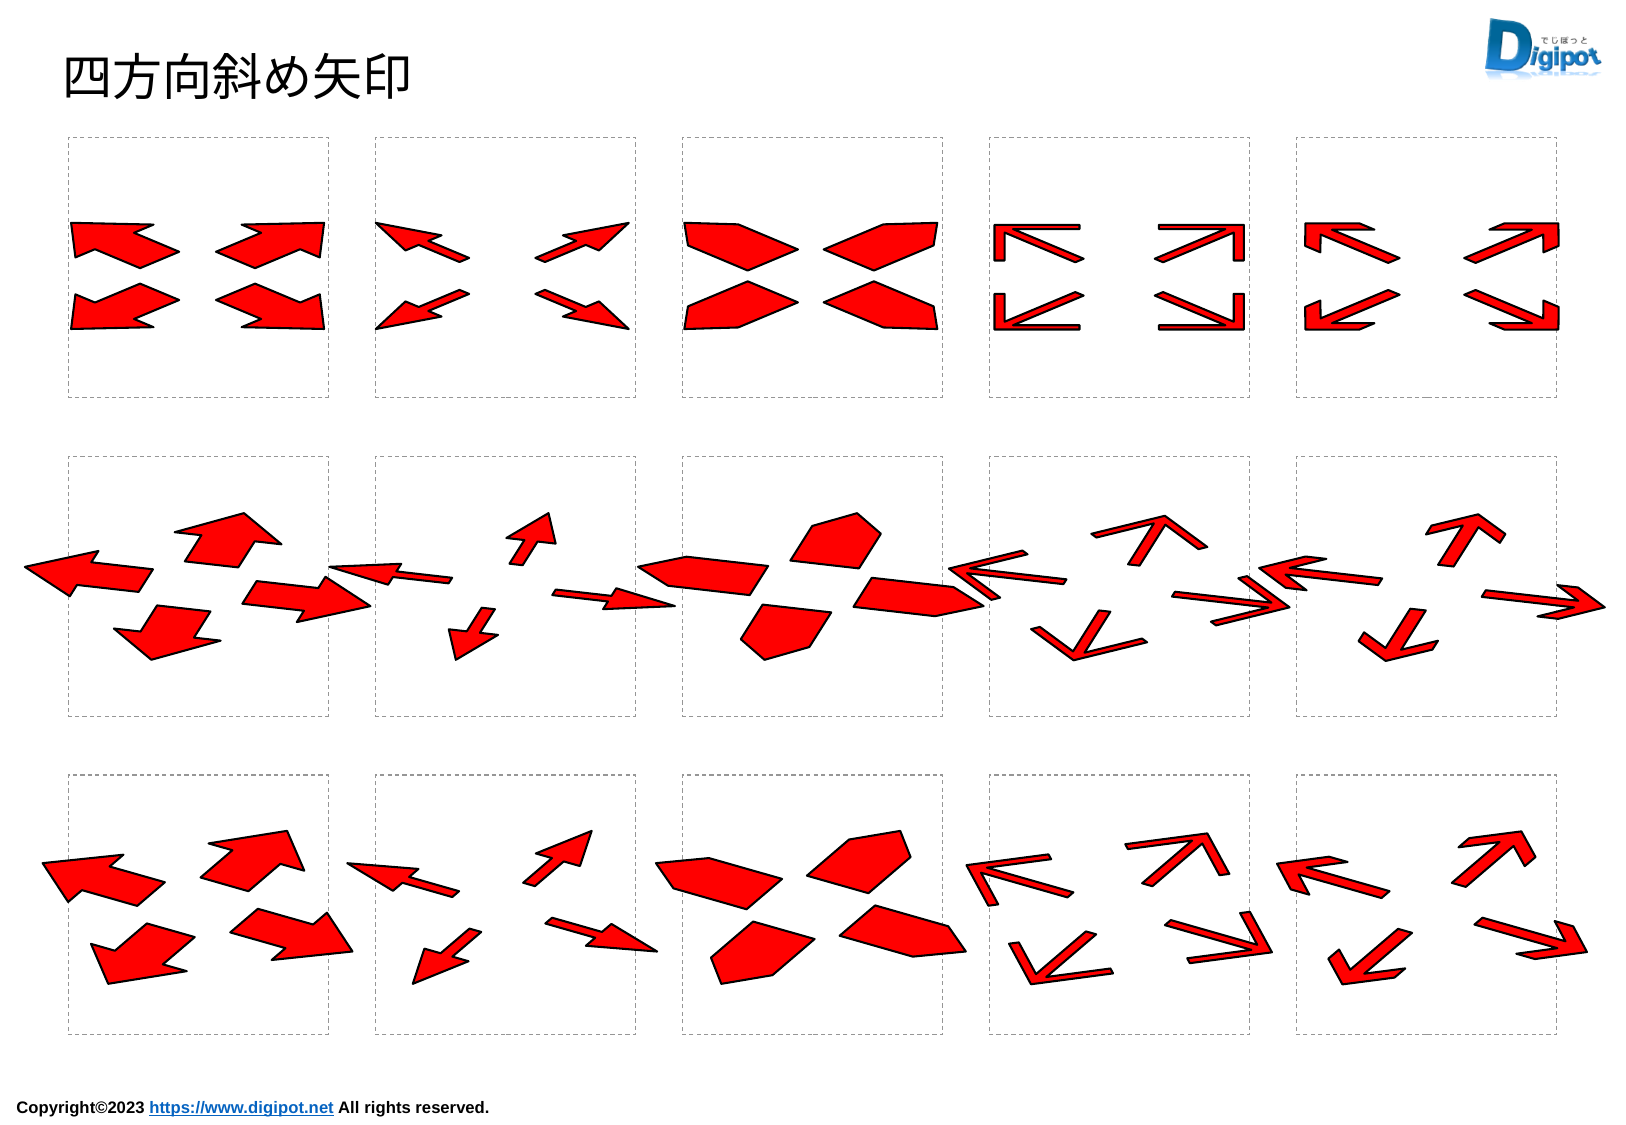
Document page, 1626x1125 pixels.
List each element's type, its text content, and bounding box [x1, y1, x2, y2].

text_box [1091, 515, 1208, 566]
text_box [552, 588, 676, 610]
text_box [230, 908, 353, 961]
text_box [535, 289, 629, 330]
text_box [1464, 290, 1559, 330]
text_box 四方向斜め矢印 [47, 38, 427, 113]
text_box [216, 222, 325, 269]
text_box [1277, 856, 1390, 899]
text_box [948, 550, 1067, 600]
text_box [242, 576, 371, 623]
text_box [806, 830, 911, 894]
text_box [684, 281, 798, 330]
text_box [1009, 931, 1114, 985]
text_box [655, 858, 783, 910]
text_box [684, 222, 798, 271]
text_box [216, 283, 325, 329]
text_box [1125, 833, 1230, 887]
text_box [448, 607, 499, 660]
text_box [91, 923, 195, 984]
text_box [1328, 928, 1413, 985]
text_box [523, 830, 592, 887]
text_box [853, 577, 984, 617]
text_box [545, 917, 658, 952]
text_box [71, 222, 180, 269]
text_box [1305, 290, 1400, 330]
text_box [740, 604, 832, 660]
picture [1485, 18, 1602, 82]
text_box [1164, 911, 1272, 964]
text_box [994, 292, 1084, 330]
text_box [1481, 585, 1605, 619]
text_box [375, 222, 470, 263]
text_box [200, 830, 305, 892]
text_box [1154, 224, 1244, 263]
text_box [966, 854, 1074, 906]
text_box [329, 563, 453, 585]
text_box [710, 921, 815, 984]
text_box [1172, 576, 1290, 626]
text_box [1259, 556, 1383, 591]
text_box [823, 281, 938, 330]
text_box [823, 222, 938, 271]
text_box [1474, 917, 1587, 960]
text_box [24, 550, 153, 597]
text_box [174, 513, 282, 568]
text_box [1451, 831, 1536, 887]
text_box [1358, 608, 1438, 661]
text_box [839, 905, 966, 957]
text_box [71, 283, 180, 329]
text_box [375, 289, 470, 330]
text_box [790, 513, 881, 569]
text_box [535, 222, 629, 263]
text_box [412, 928, 482, 984]
text_box [42, 854, 165, 906]
text_box [994, 224, 1084, 263]
text_box [1464, 223, 1559, 263]
text_box [1154, 292, 1244, 330]
text_box [637, 556, 769, 596]
text_box [347, 863, 460, 898]
text_box [1305, 223, 1400, 263]
text_box [1426, 514, 1506, 567]
text_box [506, 513, 556, 566]
text_box [113, 605, 221, 660]
text_box [1031, 610, 1148, 661]
